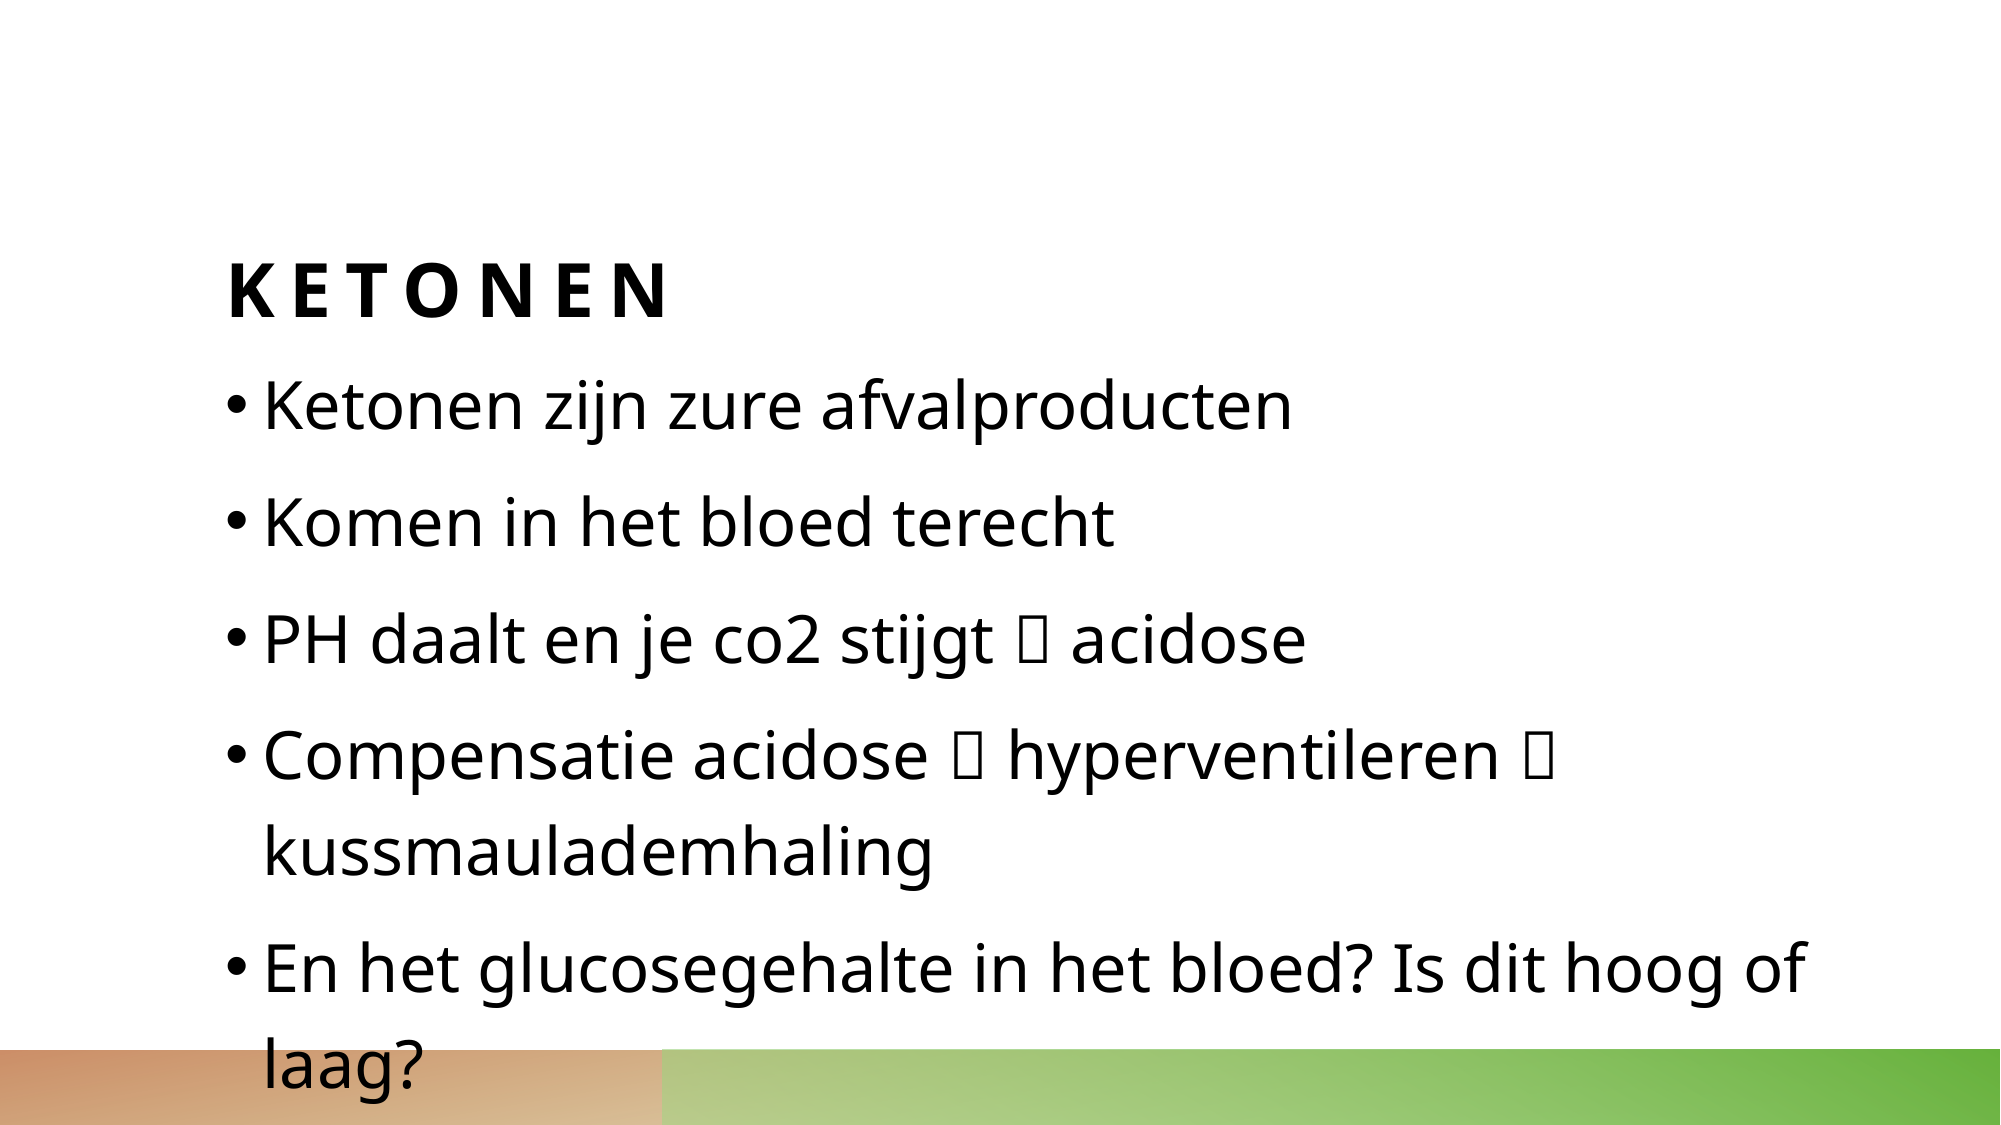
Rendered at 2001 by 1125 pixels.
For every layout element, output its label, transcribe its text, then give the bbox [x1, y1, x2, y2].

title Ketonen [225, 130, 1905, 333]
list Ketonen zijn zure afvalproducten Komen in het bloed terecht PH daalt en je co2 stijgt  acidose Compensatie acidose  hyperventileren  kussmaulademhaling En het glucosegehalte in het bloed? Is dit hoog of laag? [225, 346, 1905, 996]
